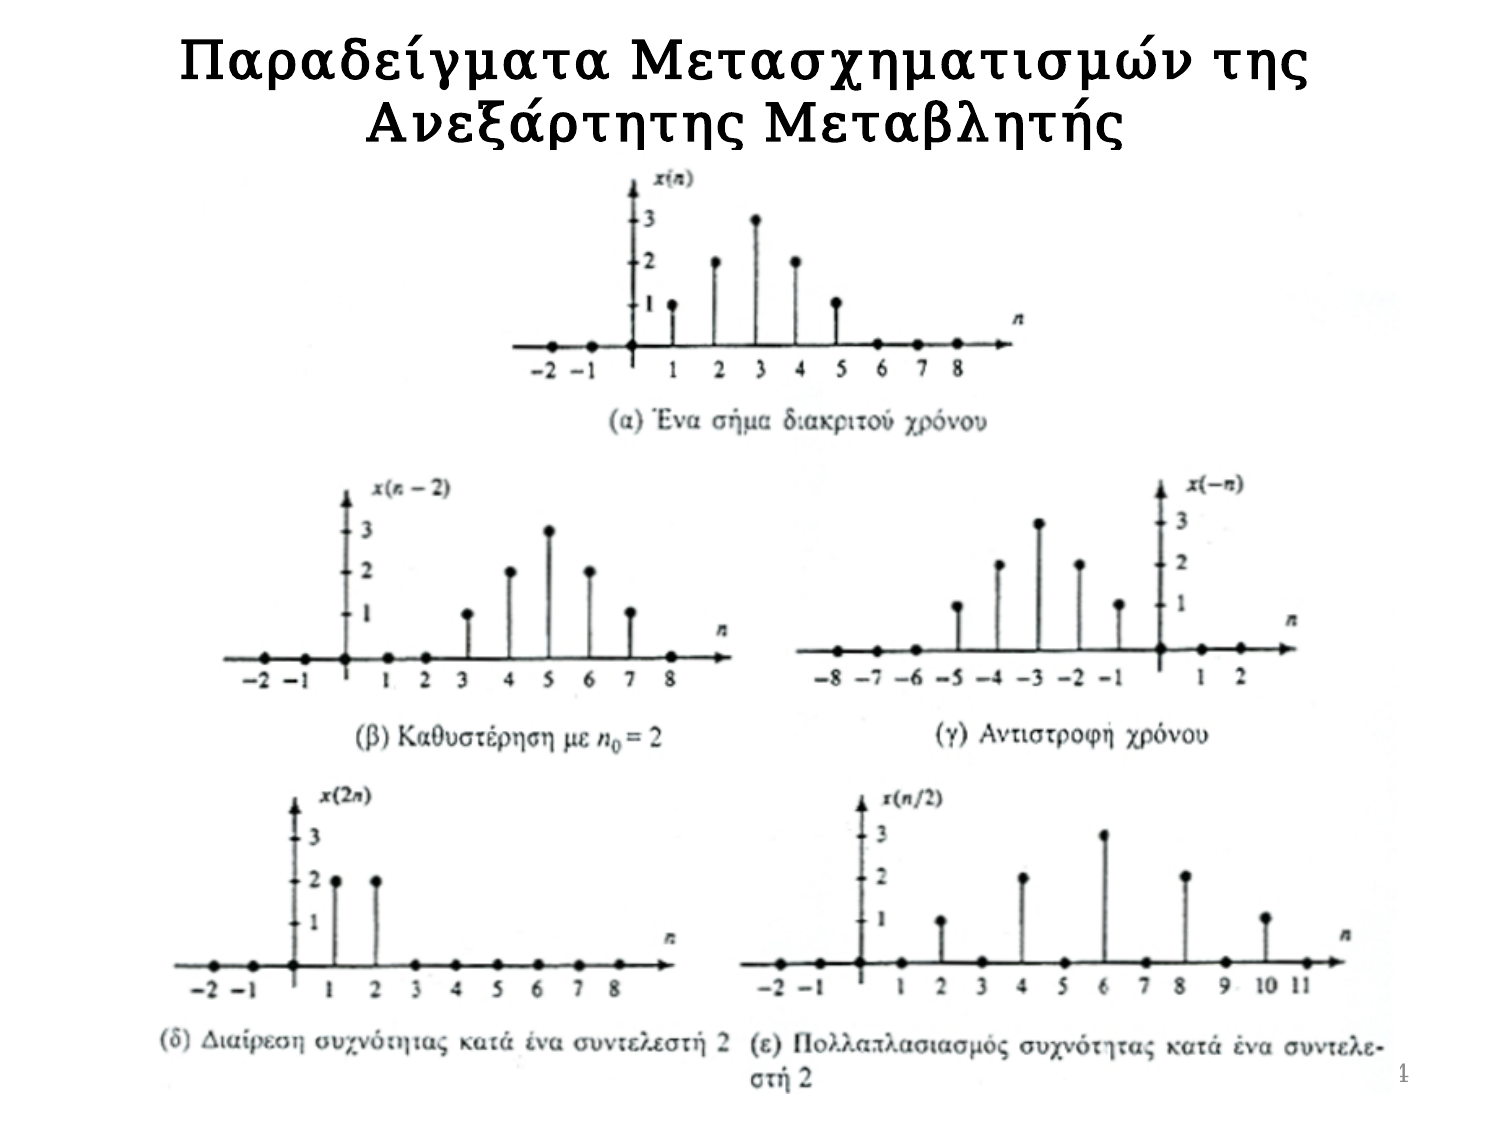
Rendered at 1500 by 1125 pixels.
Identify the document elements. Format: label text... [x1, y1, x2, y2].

title Παραδείγματα Μετασχηματισμών της Ανεξάρτητης Μεταβλητής [17, 19, 1471, 159]
picture [147, 150, 1400, 1095]
slide_number 4 [1399, 1042, 1425, 1103]
